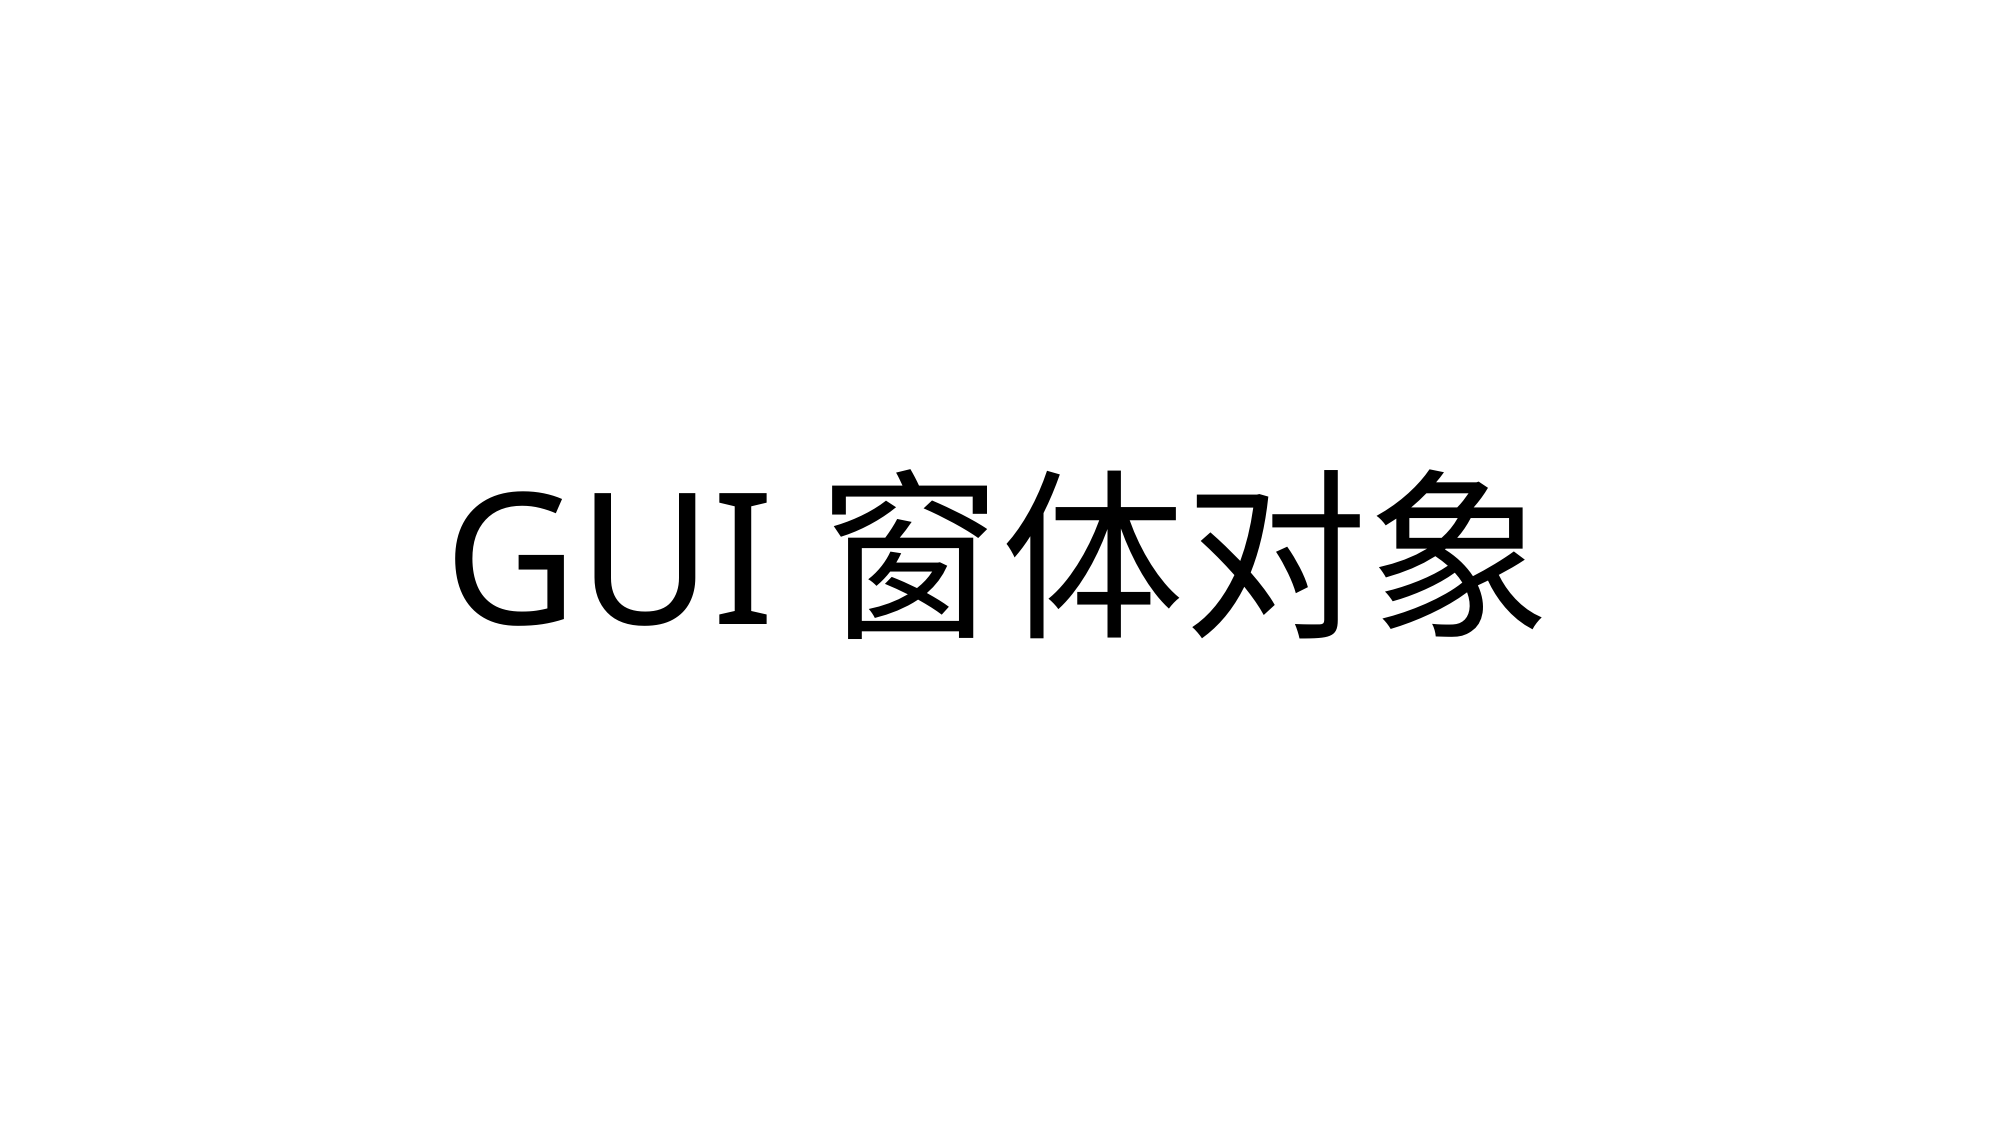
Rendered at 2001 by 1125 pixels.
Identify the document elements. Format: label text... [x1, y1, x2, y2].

text_box GUI窗体对象 [382, 433, 1618, 669]
